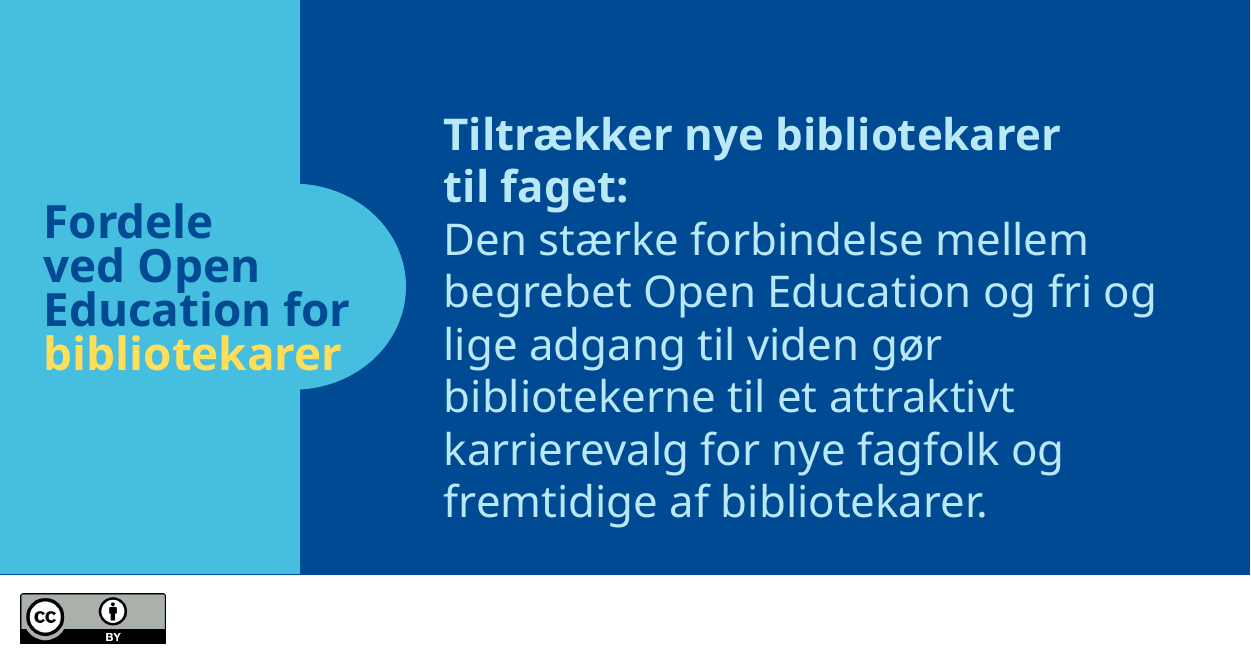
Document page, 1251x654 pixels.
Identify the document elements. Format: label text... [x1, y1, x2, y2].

text_box Fordele ved Open Education for bibliotekarer [31, 191, 373, 392]
text_box Tiltrækker nye bibliotekarer til faget: Den stærke forbindelse mellem begrebet Open Education og fri og lige adgang til viden gør bibliotekerne til et attraktivt karrierevalg for nye fagfolk og fremtidige af bibliotekarer. [431, 94, 1237, 539]
text_box [252, 183, 336, 191]
text_box [0, 0, 301, 574]
text_box [373, 213, 407, 360]
text_box [0, 582, 1250, 654]
picture [20, 592, 166, 645]
